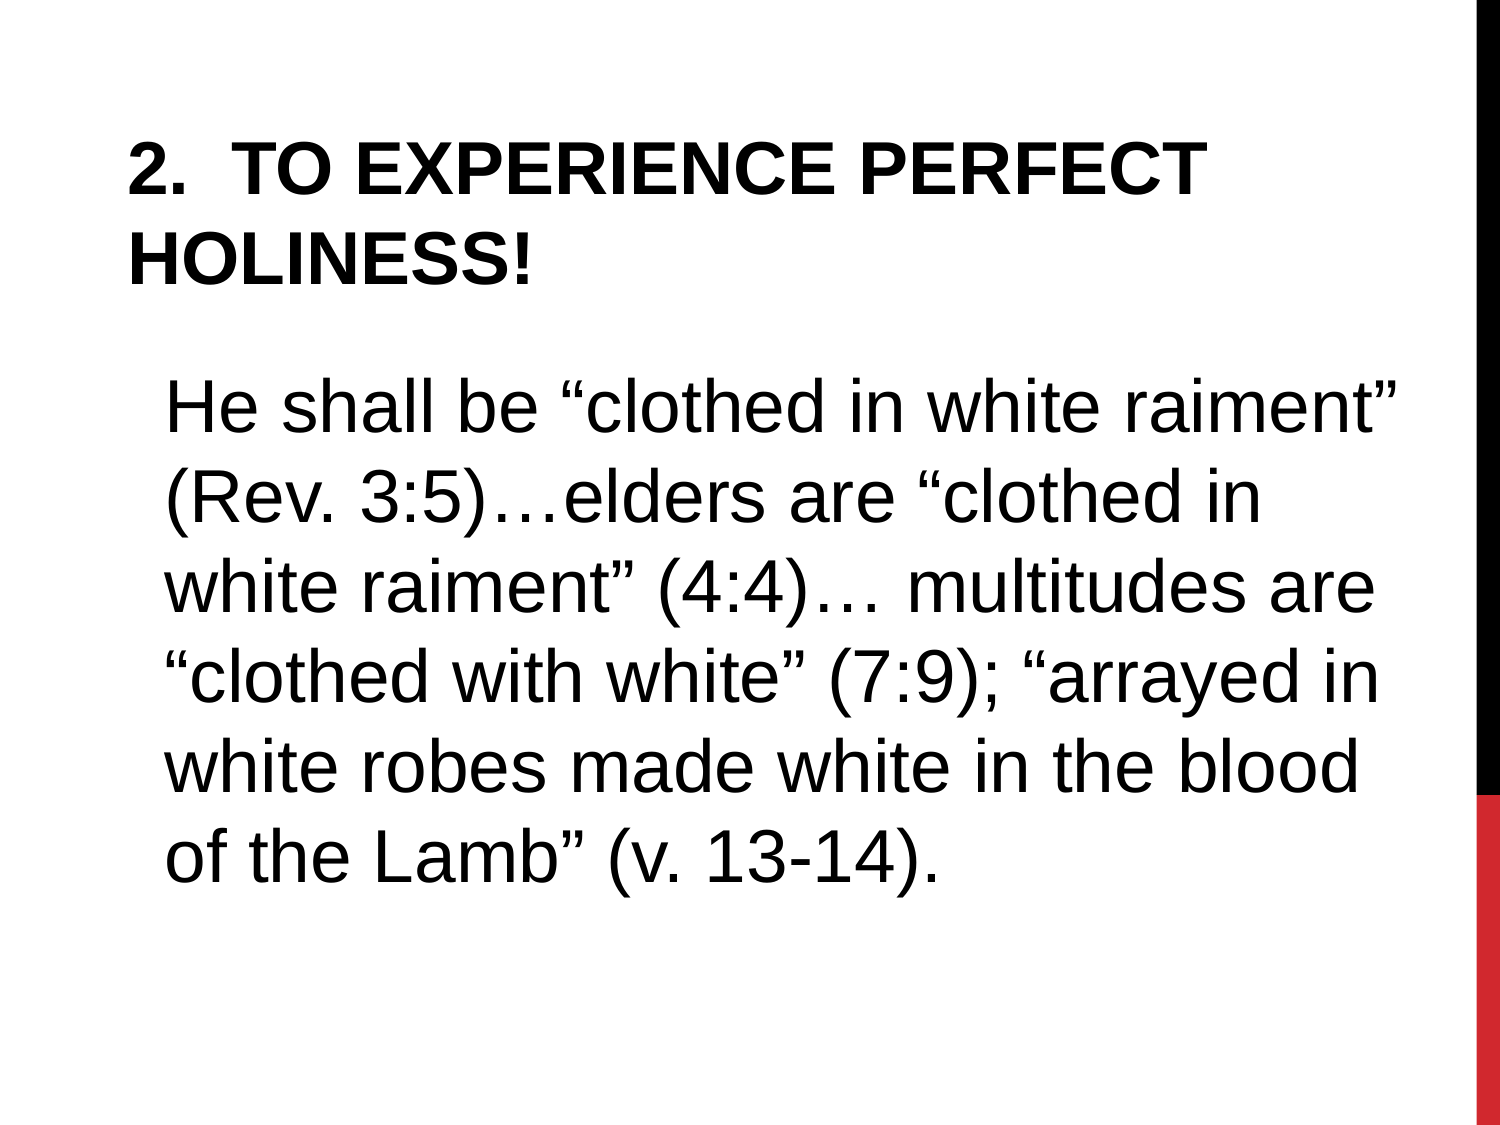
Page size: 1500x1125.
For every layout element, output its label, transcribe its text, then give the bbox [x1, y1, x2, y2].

text_box He shall be “clothed in white raiment” (Rev. 3:5)…elders are “clothed in white raiment” (4:4)… multitudes are “clothed with white” (7:9); “arrayed in white robes made white in the blood of the Lamb” (v. 13-14). [149, 349, 1425, 905]
text_box 2. TO EXPERIENCE PERFECT HOLINESS! [112, 112, 1425, 308]
